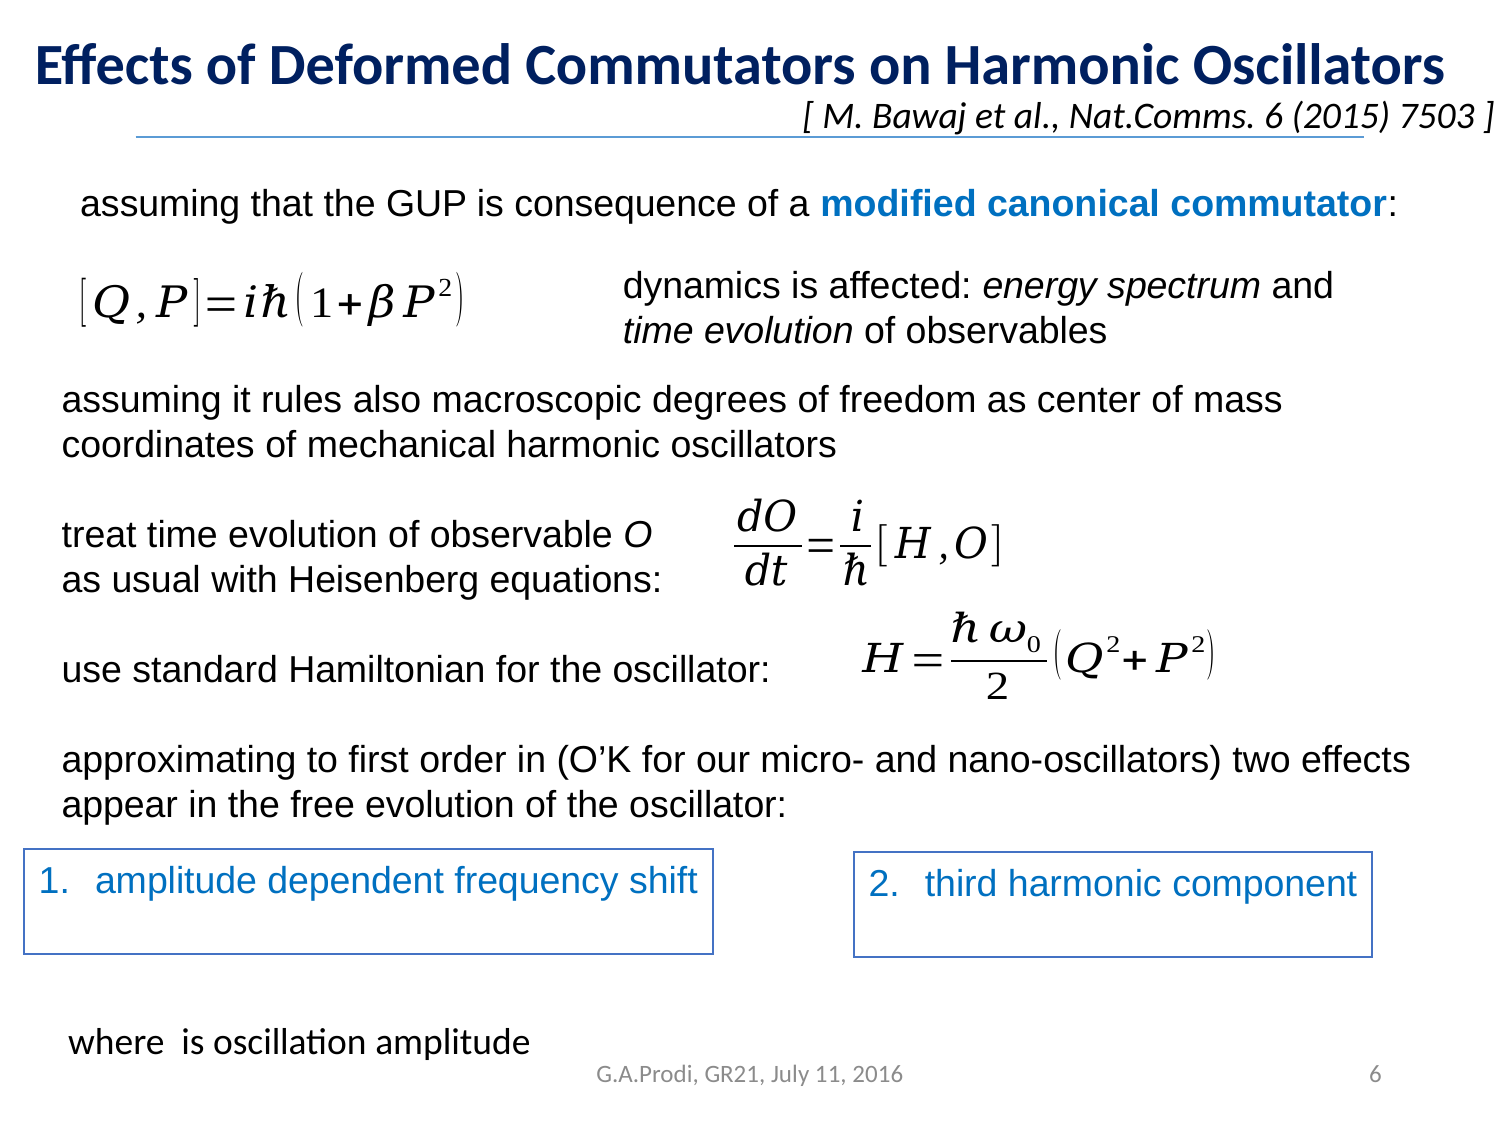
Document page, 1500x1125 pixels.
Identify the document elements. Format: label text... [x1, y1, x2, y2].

text_box assuming that the GUP is consequence of a modified canonical commutator: [65, 171, 1423, 231]
footer G.A.Prodi, GR21, July 11, 2016 [496, 1042, 1004, 1103]
slide_number 6 [1059, 1042, 1397, 1103]
text_box dynamics is affected: energy spectrum and time evolution of observables [608, 253, 1423, 359]
text_box [ M. Bawaj et al., Nat.Comms. 6 (2015) 7503 ] [787, 83, 1500, 143]
text_box Effects of Deformed Commutators on Harmonic Oscillators [19, 18, 1470, 104]
